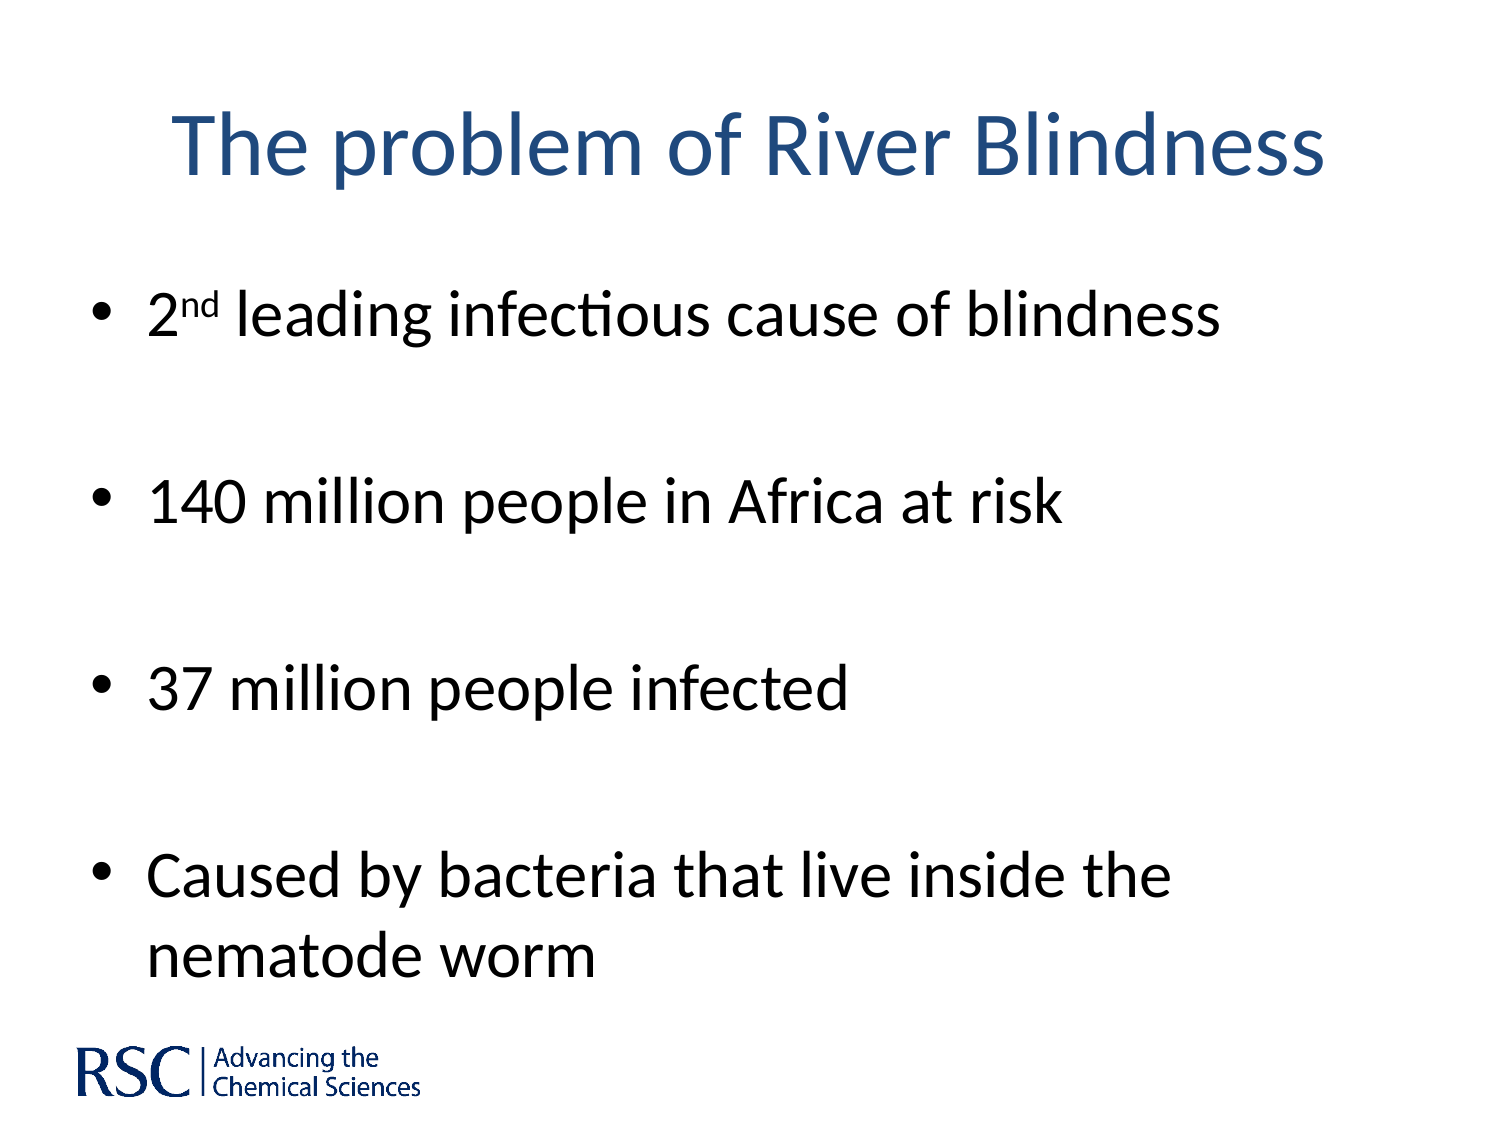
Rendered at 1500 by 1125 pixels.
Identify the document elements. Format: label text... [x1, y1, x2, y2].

list 2nd leading infectious cause of blindness 140 million people in Africa at risk 37 million people infected Caused by bacteria that live inside the nematode worm [75, 262, 1425, 1005]
picture [76, 1046, 420, 1097]
title The problem of River Blindness [0, 45, 1500, 233]
